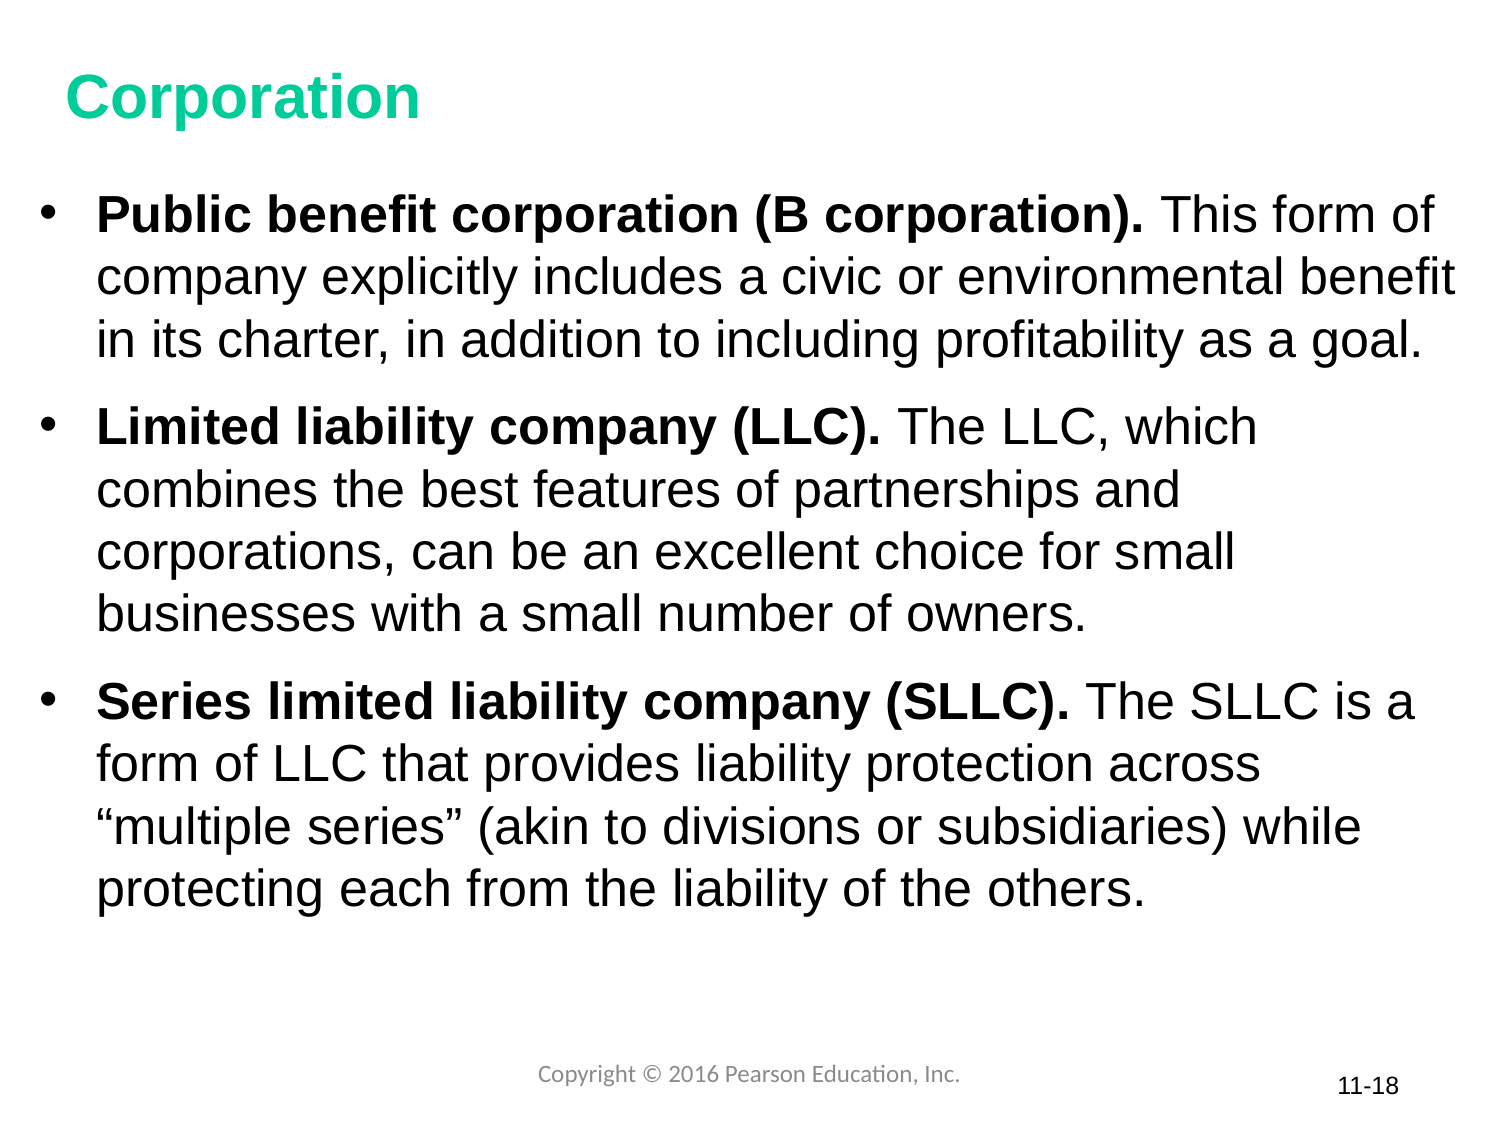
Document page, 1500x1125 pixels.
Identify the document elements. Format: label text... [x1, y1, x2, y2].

title Corporation [50, 0, 1400, 149]
footer Copyright © 2016 Pearson Education, Inc. [512, 1042, 988, 1103]
list Public benefit corporation (B corporation). This form of company explicitly includes a civic or environmental benefit in its charter, in addition to including profitability as a goal. Limited liability company (LLC). The LLC, which combines the best features of partnerships and corporations, can be an excellent choice for small businesses with a small number of owners. Series limited liability company (SLLC). The SLLC is a form of LLC that provides liability protection across “multiple series” (akin to divisions or subsidiaries) while protecting each from the liability of the others. [24, 149, 1488, 1125]
